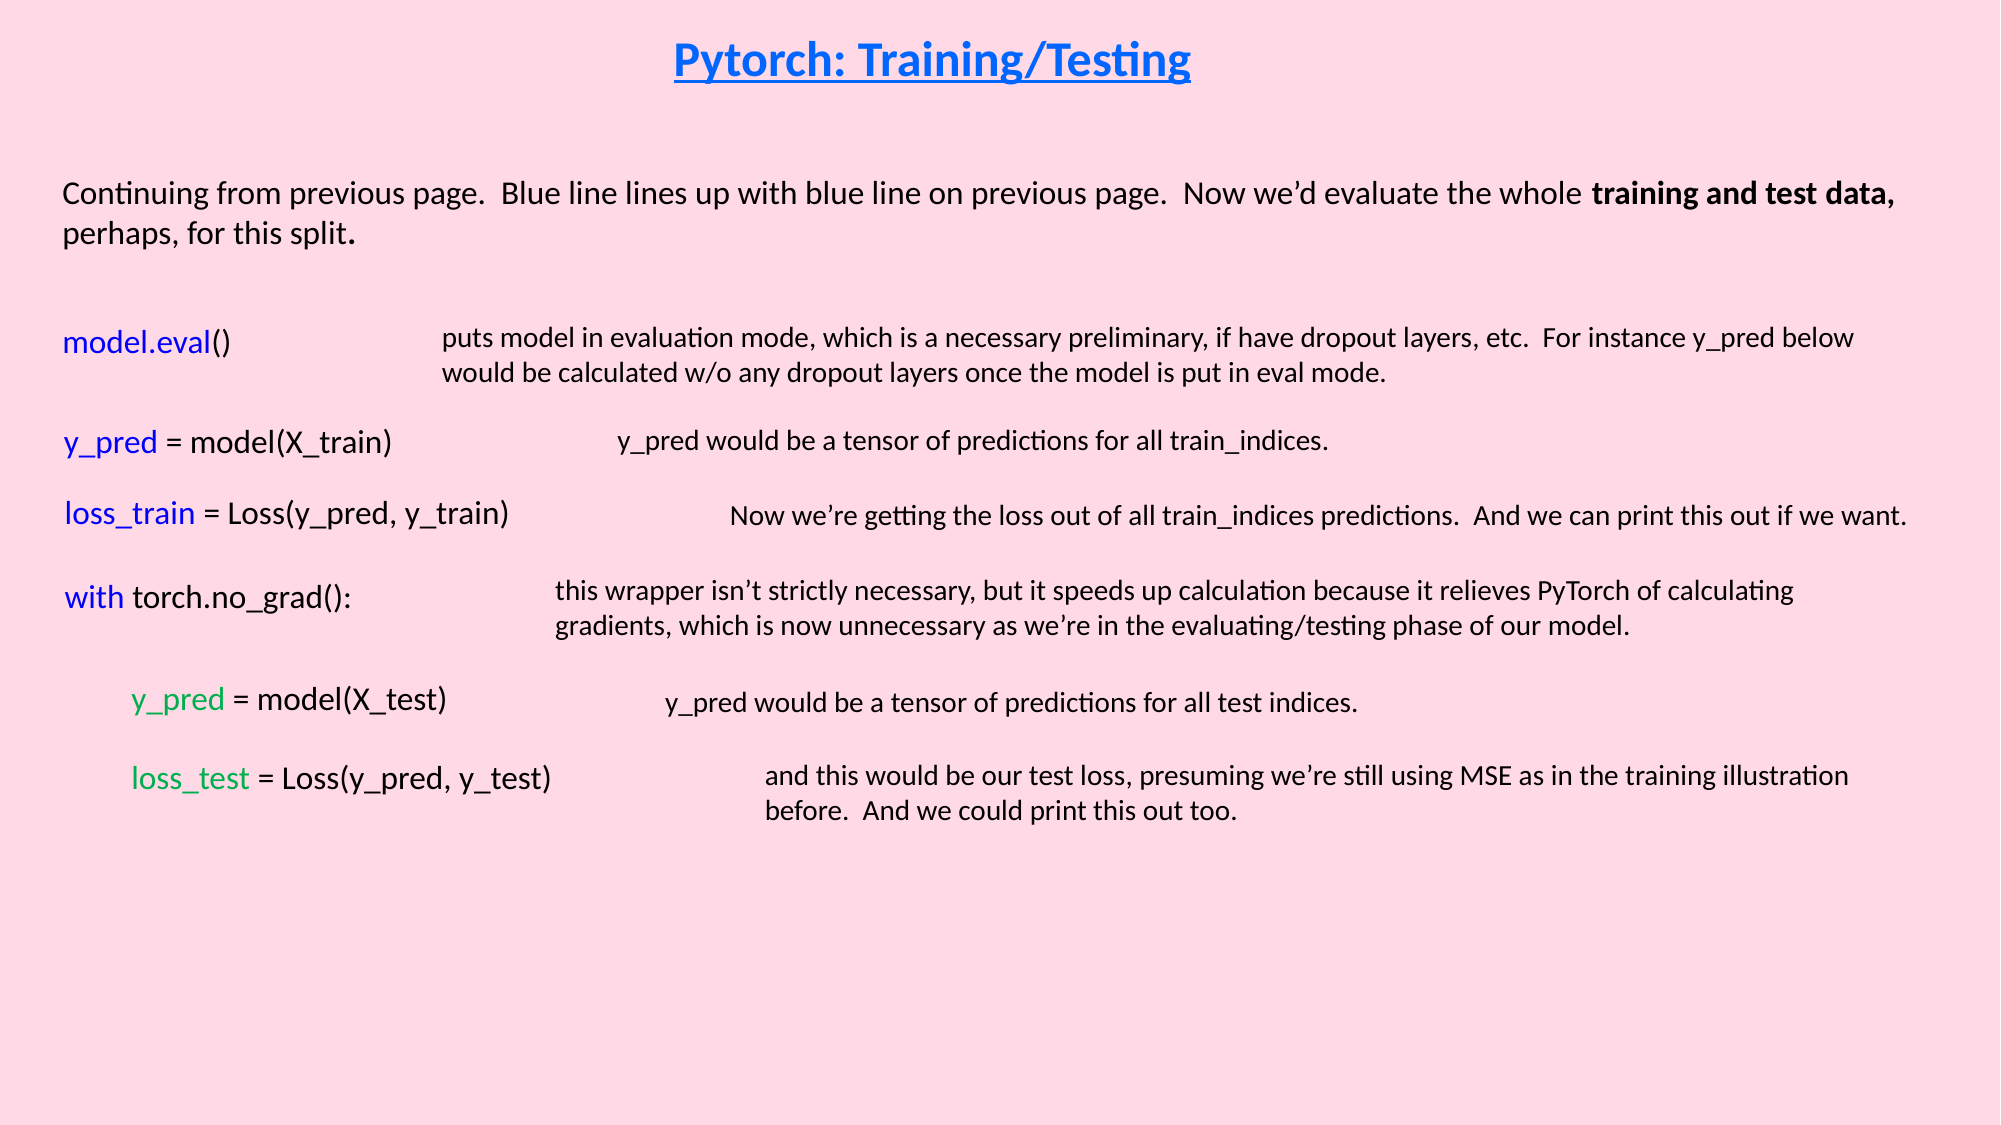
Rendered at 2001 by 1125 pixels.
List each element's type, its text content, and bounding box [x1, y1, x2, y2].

text_box Pytorch: Training/Testing [658, 18, 1207, 94]
text_box puts model in evaluation mode, which is a necessary preliminary, if have dropout layers, etc. For instance y_pred below would be calculated w/o any dropout layers once the model is put in eval mode. [427, 311, 1873, 396]
text_box loss_train = Loss(y_pred, y_train) [49, 484, 558, 539]
text_box y_pred would be a tensor of predictions for all test indices. [650, 675, 1385, 726]
text_box model.eval() [47, 313, 275, 368]
text_box y_pred would be a tensor of predictions for all train_indices. [602, 413, 1511, 464]
text_box Now we’re getting the loss out of all train_indices predictions. And we can print this out if we want. [715, 488, 1960, 539]
text_box loss_test = Loss(y_pred, y_test) [116, 748, 608, 804]
text_box y_pred = model(X_test) [116, 669, 488, 724]
text_box this wrapper isn’t strictly necessary, but it speeds up calculation because it relieves PyTorch of calculating gradients, which is now unnecessary as we’re in the evaluating/testing phase of our model. [540, 563, 1835, 649]
text_box y_pred = model(X_train) [49, 412, 413, 468]
text_box and this would be our test loss, presuming we’re still using MSE as in the training illustration before. And we could print this out too. [750, 748, 1955, 834]
text_box Continuing from previous page. Blue line lines up with blue line on previous page. Now we’d evaluate the whole training and test data, perhaps, for this split. [47, 163, 1955, 259]
text_box with torch.no_grad(): [49, 567, 386, 623]
